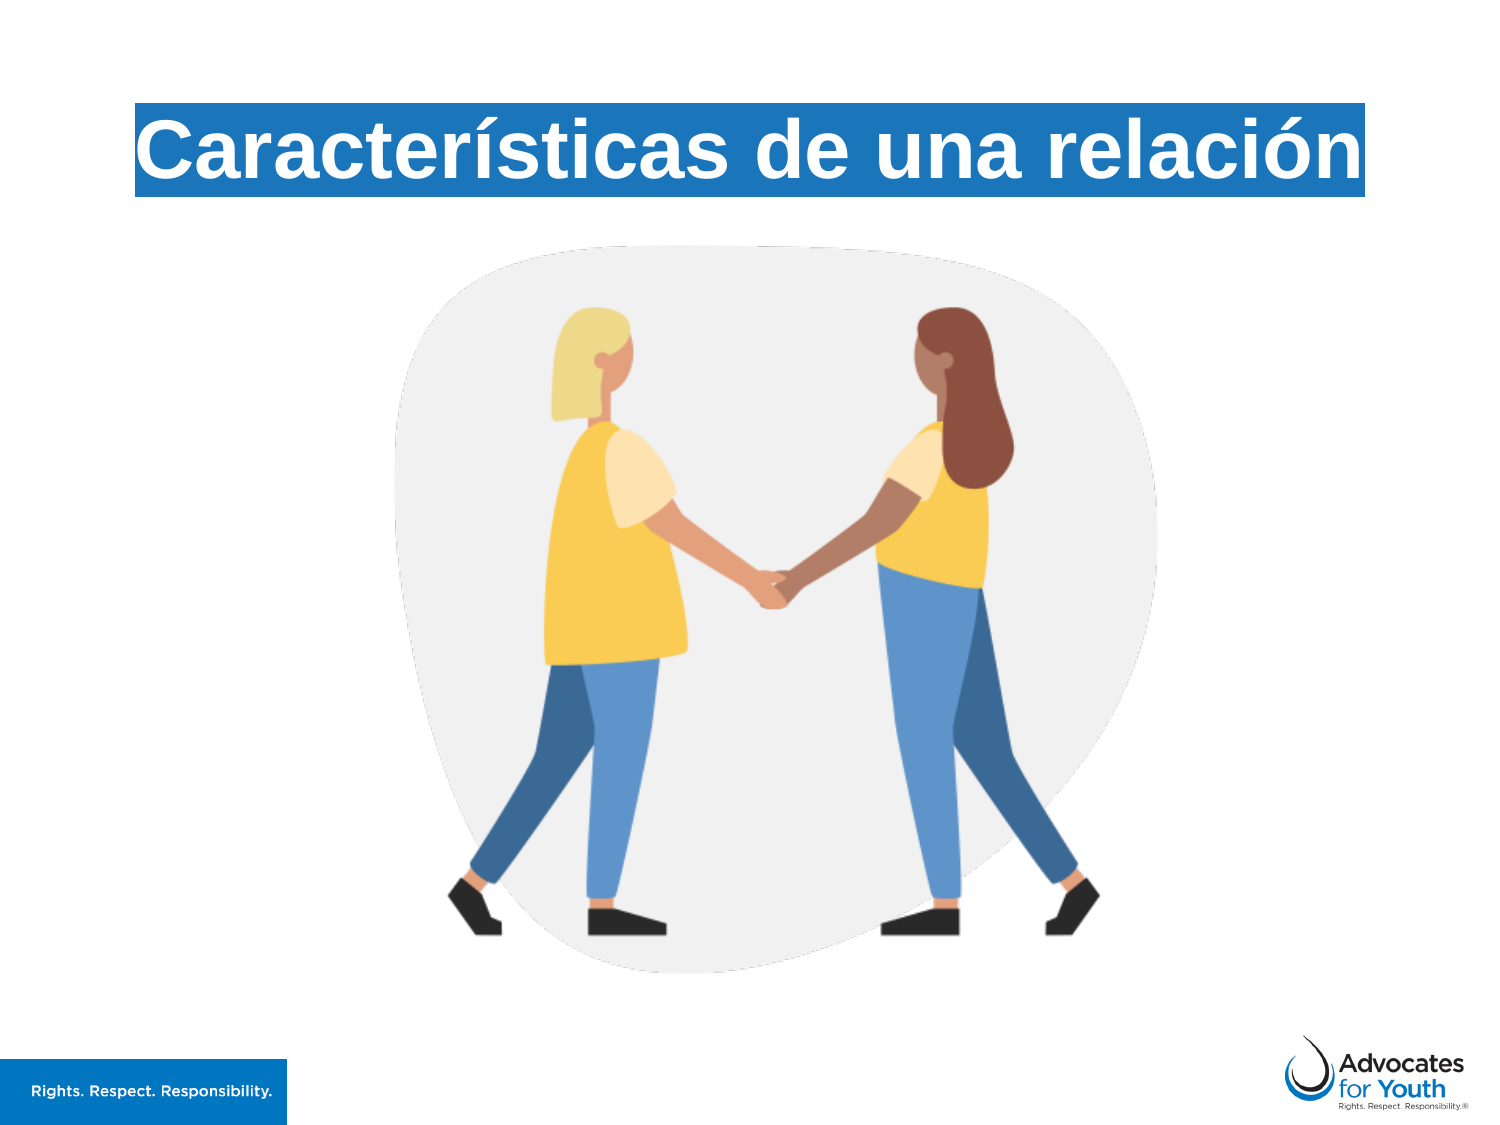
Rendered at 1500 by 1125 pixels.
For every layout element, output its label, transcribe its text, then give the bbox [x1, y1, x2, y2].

title Características de una relación [112, 58, 1388, 246]
picture [1266, 1024, 1492, 1125]
picture [394, 245, 1158, 974]
picture [0, 1059, 287, 1125]
